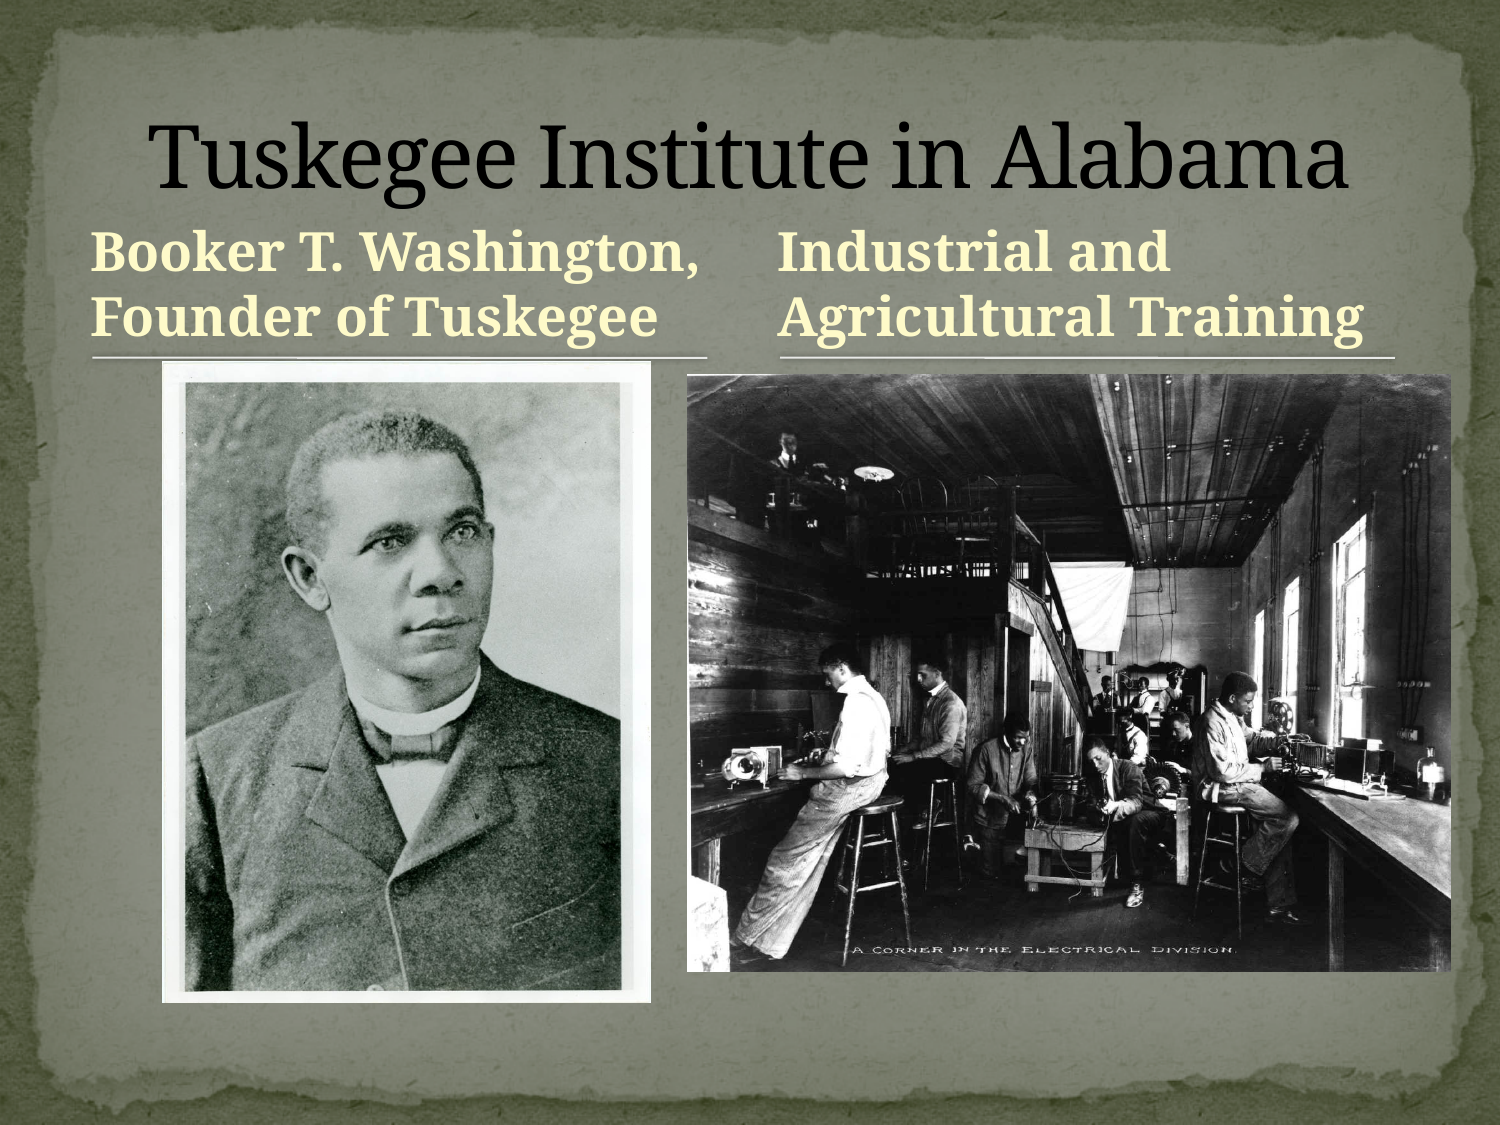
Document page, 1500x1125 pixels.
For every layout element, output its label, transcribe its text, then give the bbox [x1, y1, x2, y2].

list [165, 363, 650, 1003]
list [690, 377, 1450, 971]
title Tuskegee Institute in Alabama [74, 25, 1425, 213]
list Booker T. Washington, Founder of Tuskegee [73, 228, 740, 357]
list Industrial and Agricultural Training [760, 228, 1427, 357]
